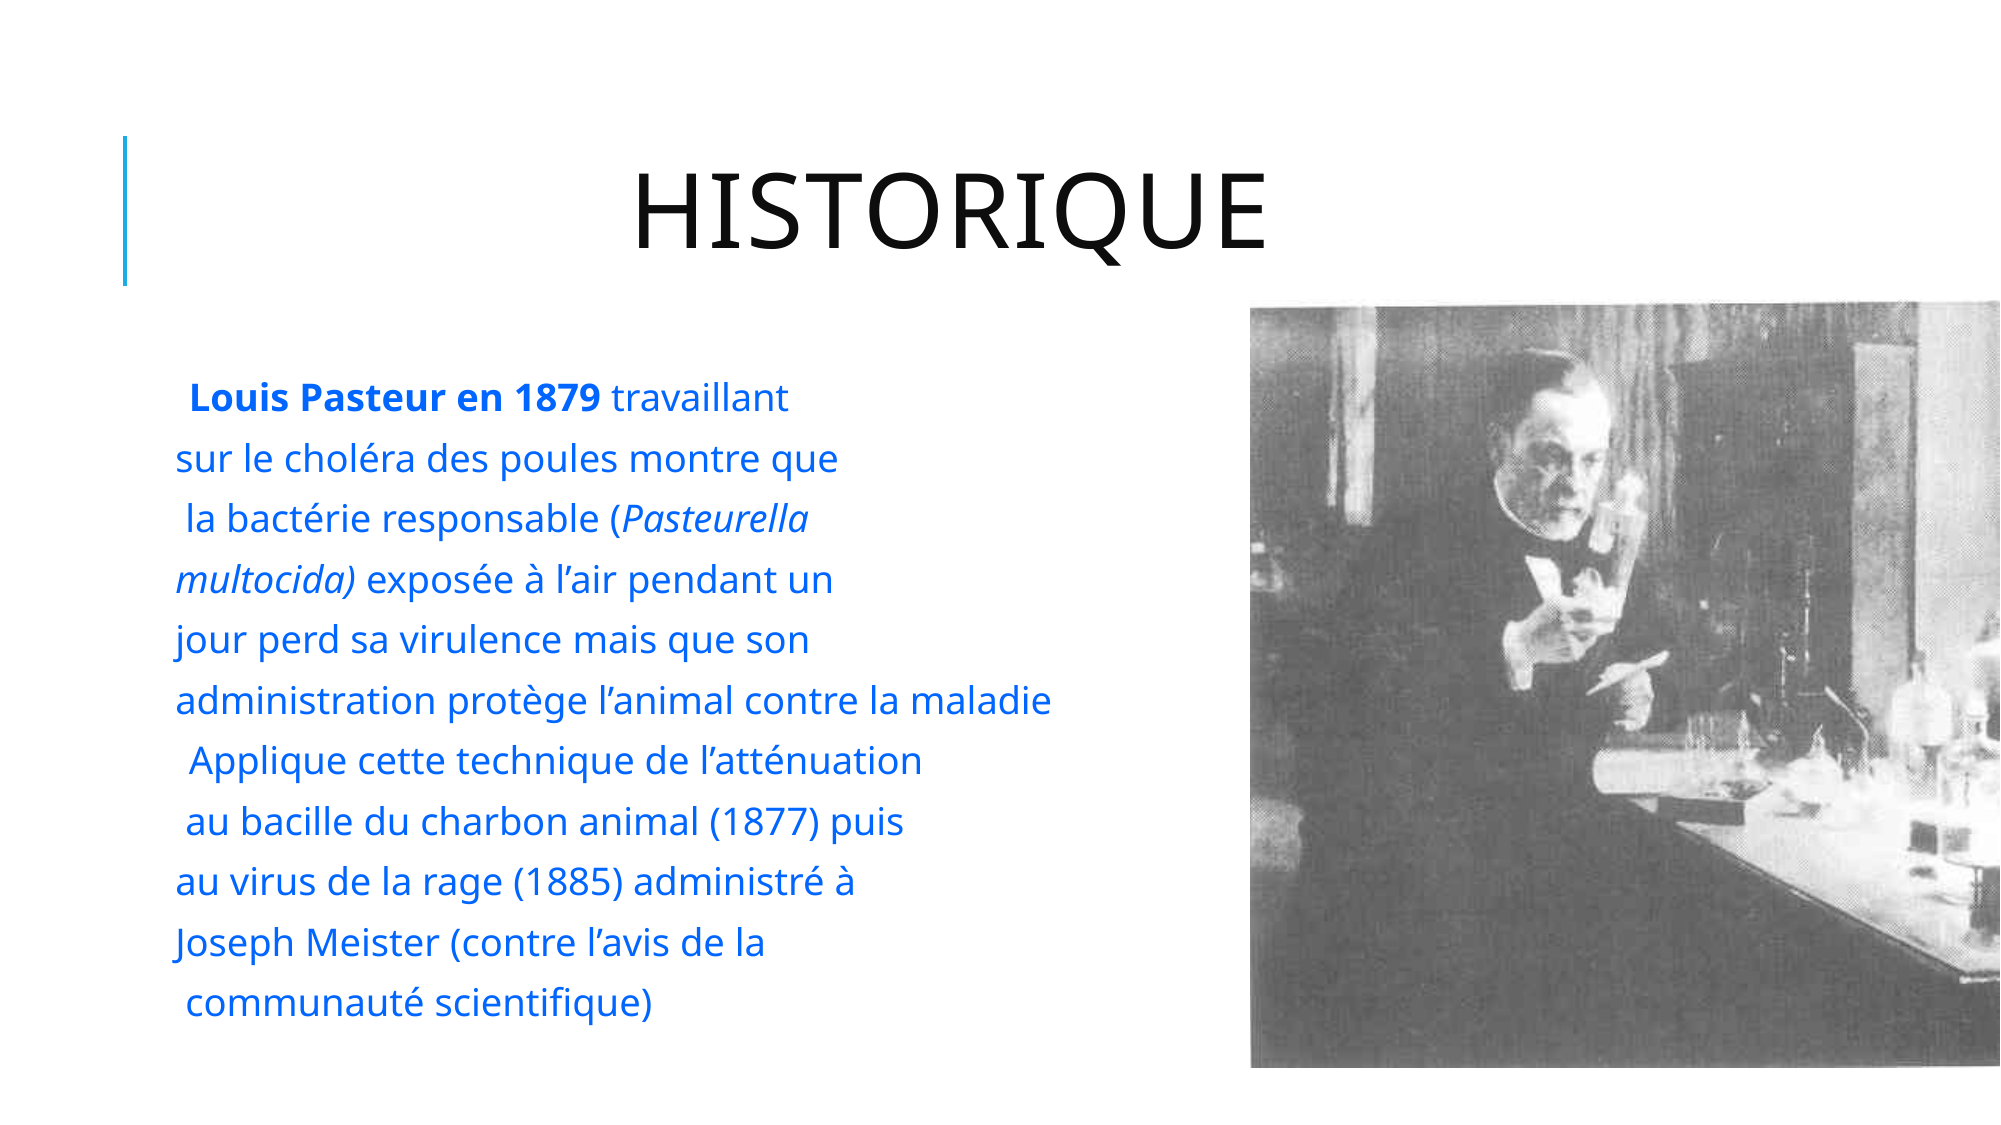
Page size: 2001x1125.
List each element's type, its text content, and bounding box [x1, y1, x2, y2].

list Louis Pasteur en 1879 travaillant sur le choléra des poules montre que la bactérie responsable (Pasteurella multocida) exposée à l’air pendant un jour perd sa virulence mais que son administration protège l’animal contre la maladie Applique cette technique de l’atténuation au bacille du charbon animal (1877) puis au virus de la rage (1885) administré à Joseph Meister (contre l’avis de la communauté scientifique) [168, 375, 1243, 1035]
title Historique [168, 96, 1763, 342]
picture [1250, 299, 2000, 1068]
